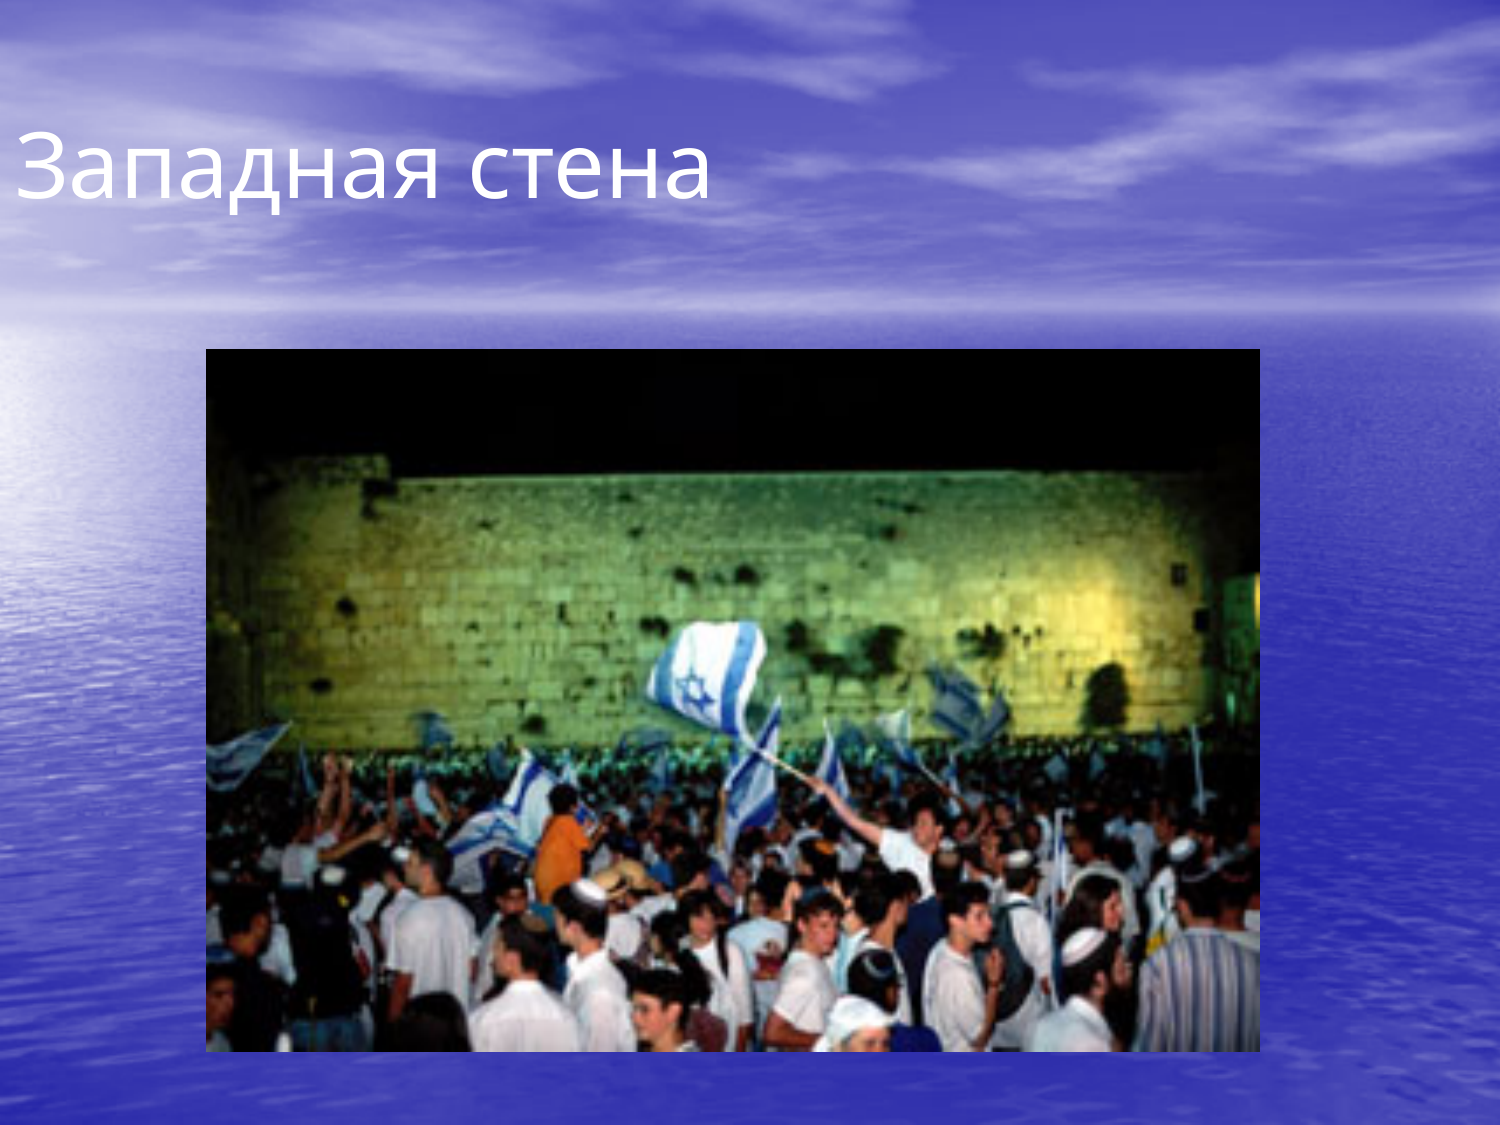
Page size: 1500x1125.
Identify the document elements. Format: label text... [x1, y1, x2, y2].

title Западная стена [0, 47, 1351, 276]
picture [206, 349, 1260, 1052]
